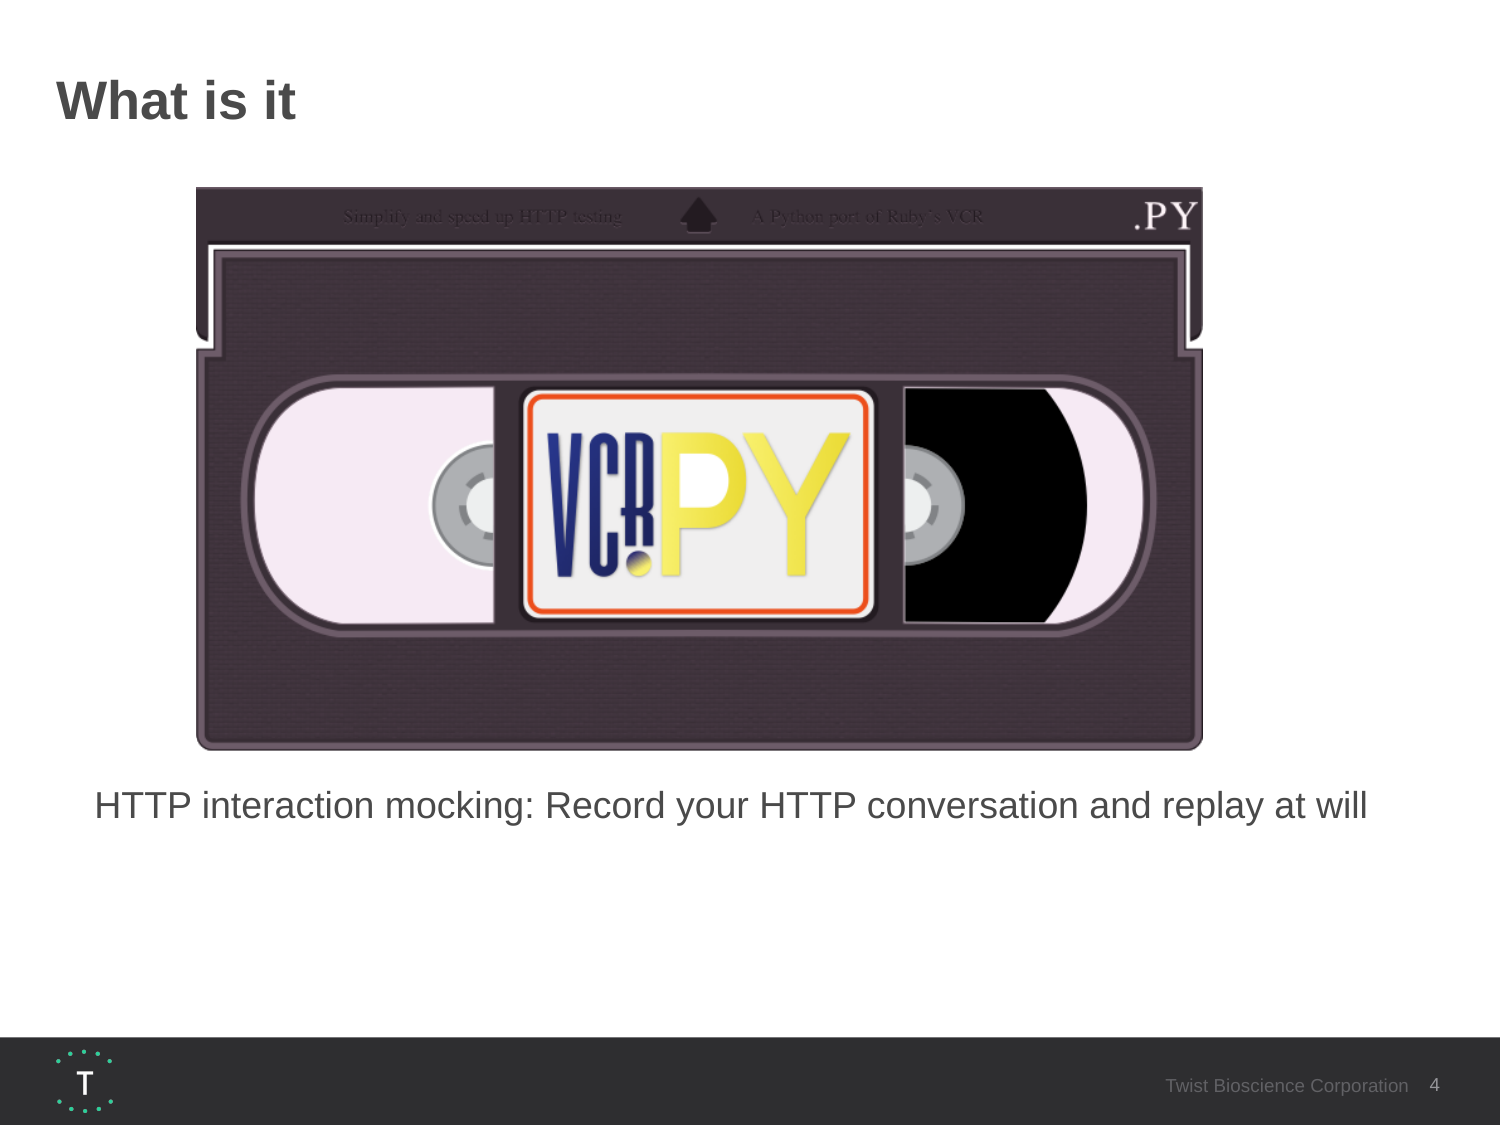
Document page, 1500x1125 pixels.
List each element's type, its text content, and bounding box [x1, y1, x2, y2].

title What is it [56, 27, 1444, 132]
picture [196, 187, 1203, 752]
picture [42, 1040, 127, 1122]
list HTTP interaction mocking: Record your HTTP conversation and replay at will [94, 168, 1444, 938]
